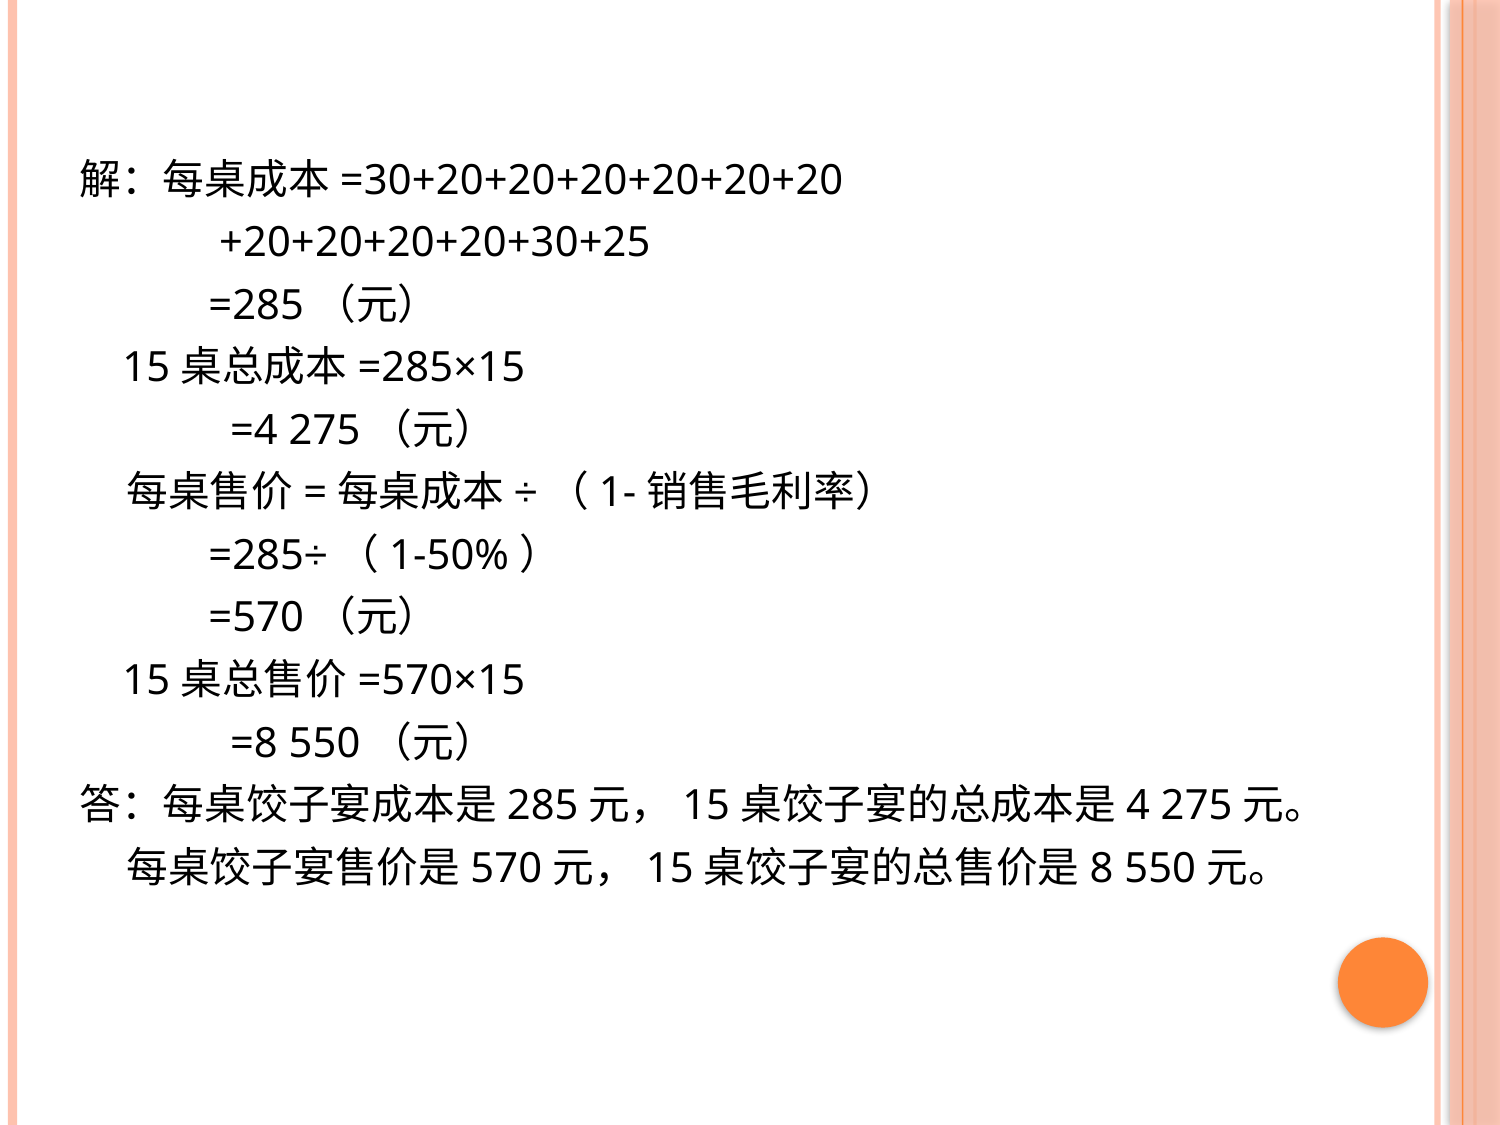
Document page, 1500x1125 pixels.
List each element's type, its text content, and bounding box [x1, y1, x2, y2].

list 解：每桌成本=30+20+20+20+20+20+20 +20+20+20+20+30+25 =285（元） 15桌总成本=285×15 =4 275（元） 每桌售价=每桌成本÷（1-销售毛利率） =285÷（1-50%） =570（元） 15桌总售价=570×15 =8 550（元） 答：每桌饺子宴成本是285元，15桌饺子宴的总成本是4 275元。 每桌饺子宴售价是570元，15桌饺子宴的总售价是8 550元。 [64, 144, 1361, 945]
